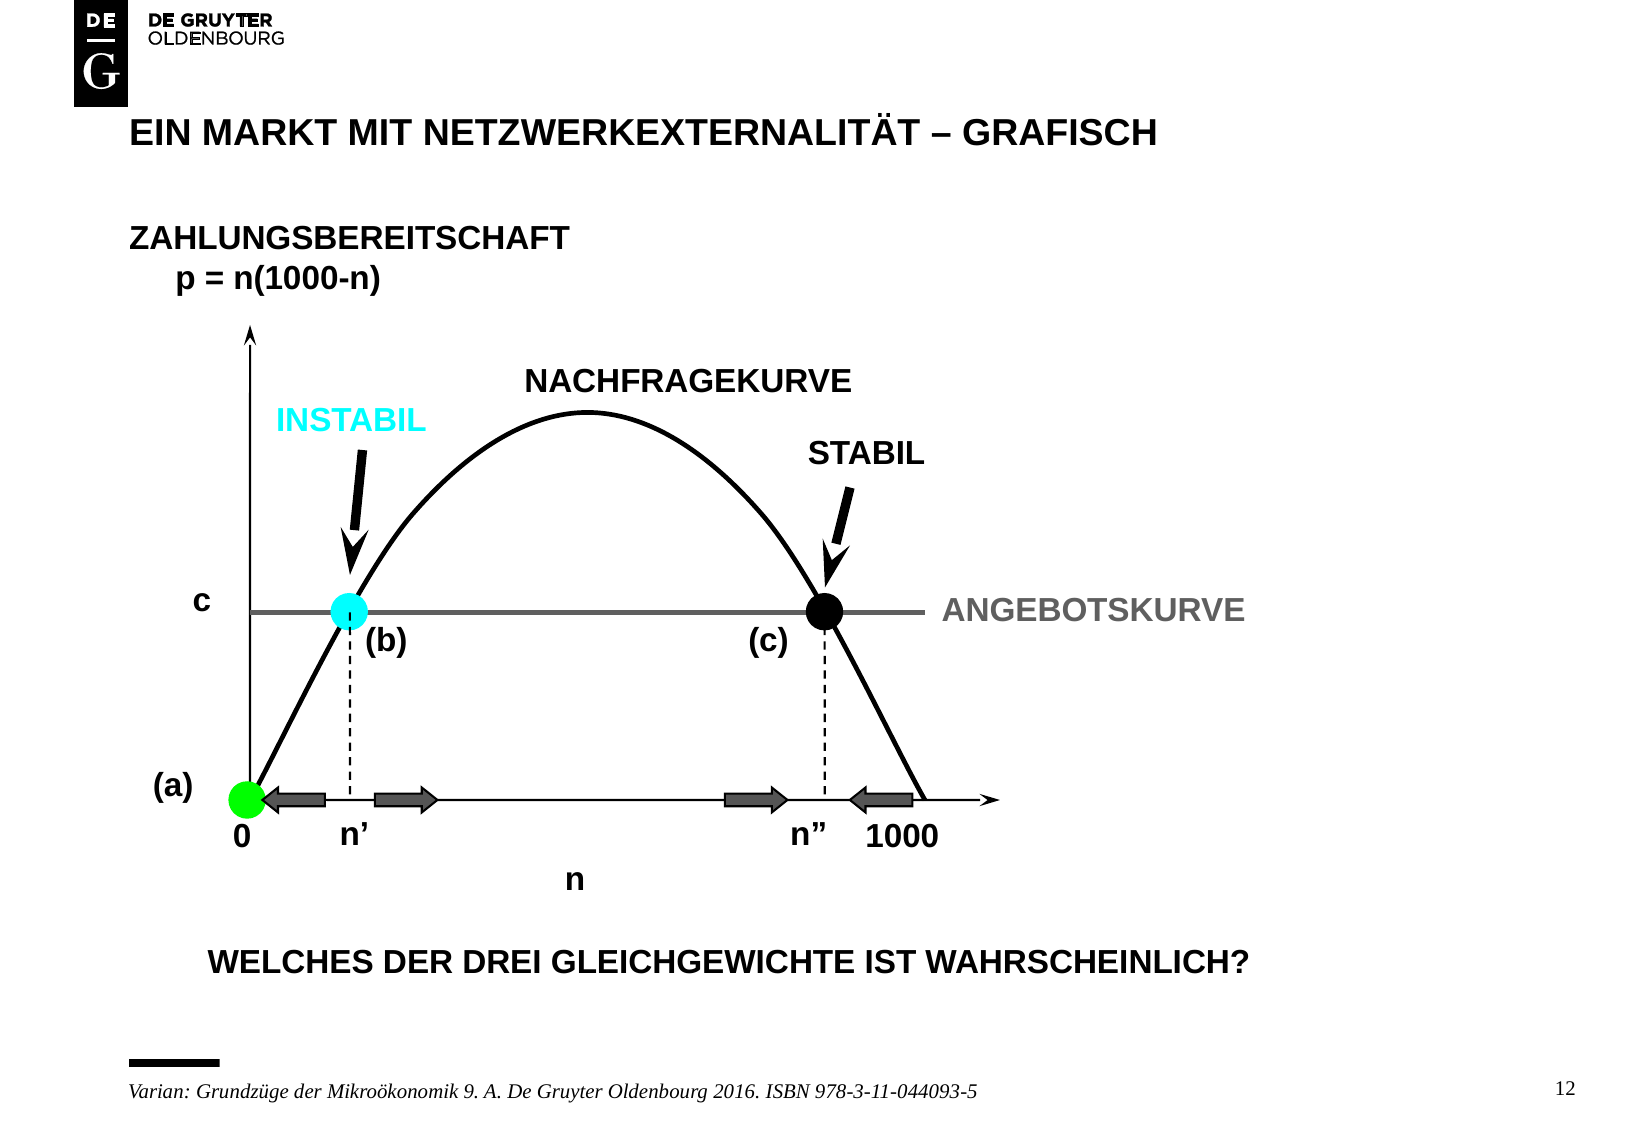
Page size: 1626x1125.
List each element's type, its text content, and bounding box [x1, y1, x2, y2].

text_box WELCHES DER DREI GLEICHGEWICHTE IST WAHRSCHEINLICH? [192, 932, 1267, 988]
text_box [805, 592, 844, 631]
text_box [258, 613, 925, 800]
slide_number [128, 1077, 1539, 1108]
text_box [358, 412, 816, 612]
list ZAHLUNGSBEREITSCHAFT p = n(1000-n) [129, 176, 1556, 1018]
text_box (c) [733, 610, 804, 666]
text_box [345, 553, 359, 575]
text_box [330, 592, 368, 631]
text_box (a) [138, 756, 209, 811]
text_box n [550, 849, 601, 905]
text_box [724, 787, 788, 813]
text_box ANGEBOTSKURVE [926, 580, 1261, 636]
text_box c [177, 570, 227, 626]
text_box [243, 324, 257, 346]
text_box n” [775, 804, 843, 860]
text_box [979, 793, 1000, 807]
text_box [849, 787, 913, 813]
text_box [262, 787, 325, 813]
text_box [374, 787, 438, 813]
text_box (b) [350, 610, 423, 666]
text_box [228, 781, 266, 806]
text_box INSTABIL [261, 390, 442, 446]
text_box n’ [324, 804, 385, 860]
slide_number 12 [1554, 1074, 1614, 1104]
text_box STABIL [793, 423, 941, 479]
text_box [823, 565, 837, 588]
title Ein markt mit netzwerkexternalität – grafisch [129, 108, 1556, 161]
text_box 0 [218, 806, 267, 862]
text_box NACHFRAGEKURVE [509, 351, 868, 407]
text_box 1000 [850, 806, 955, 862]
